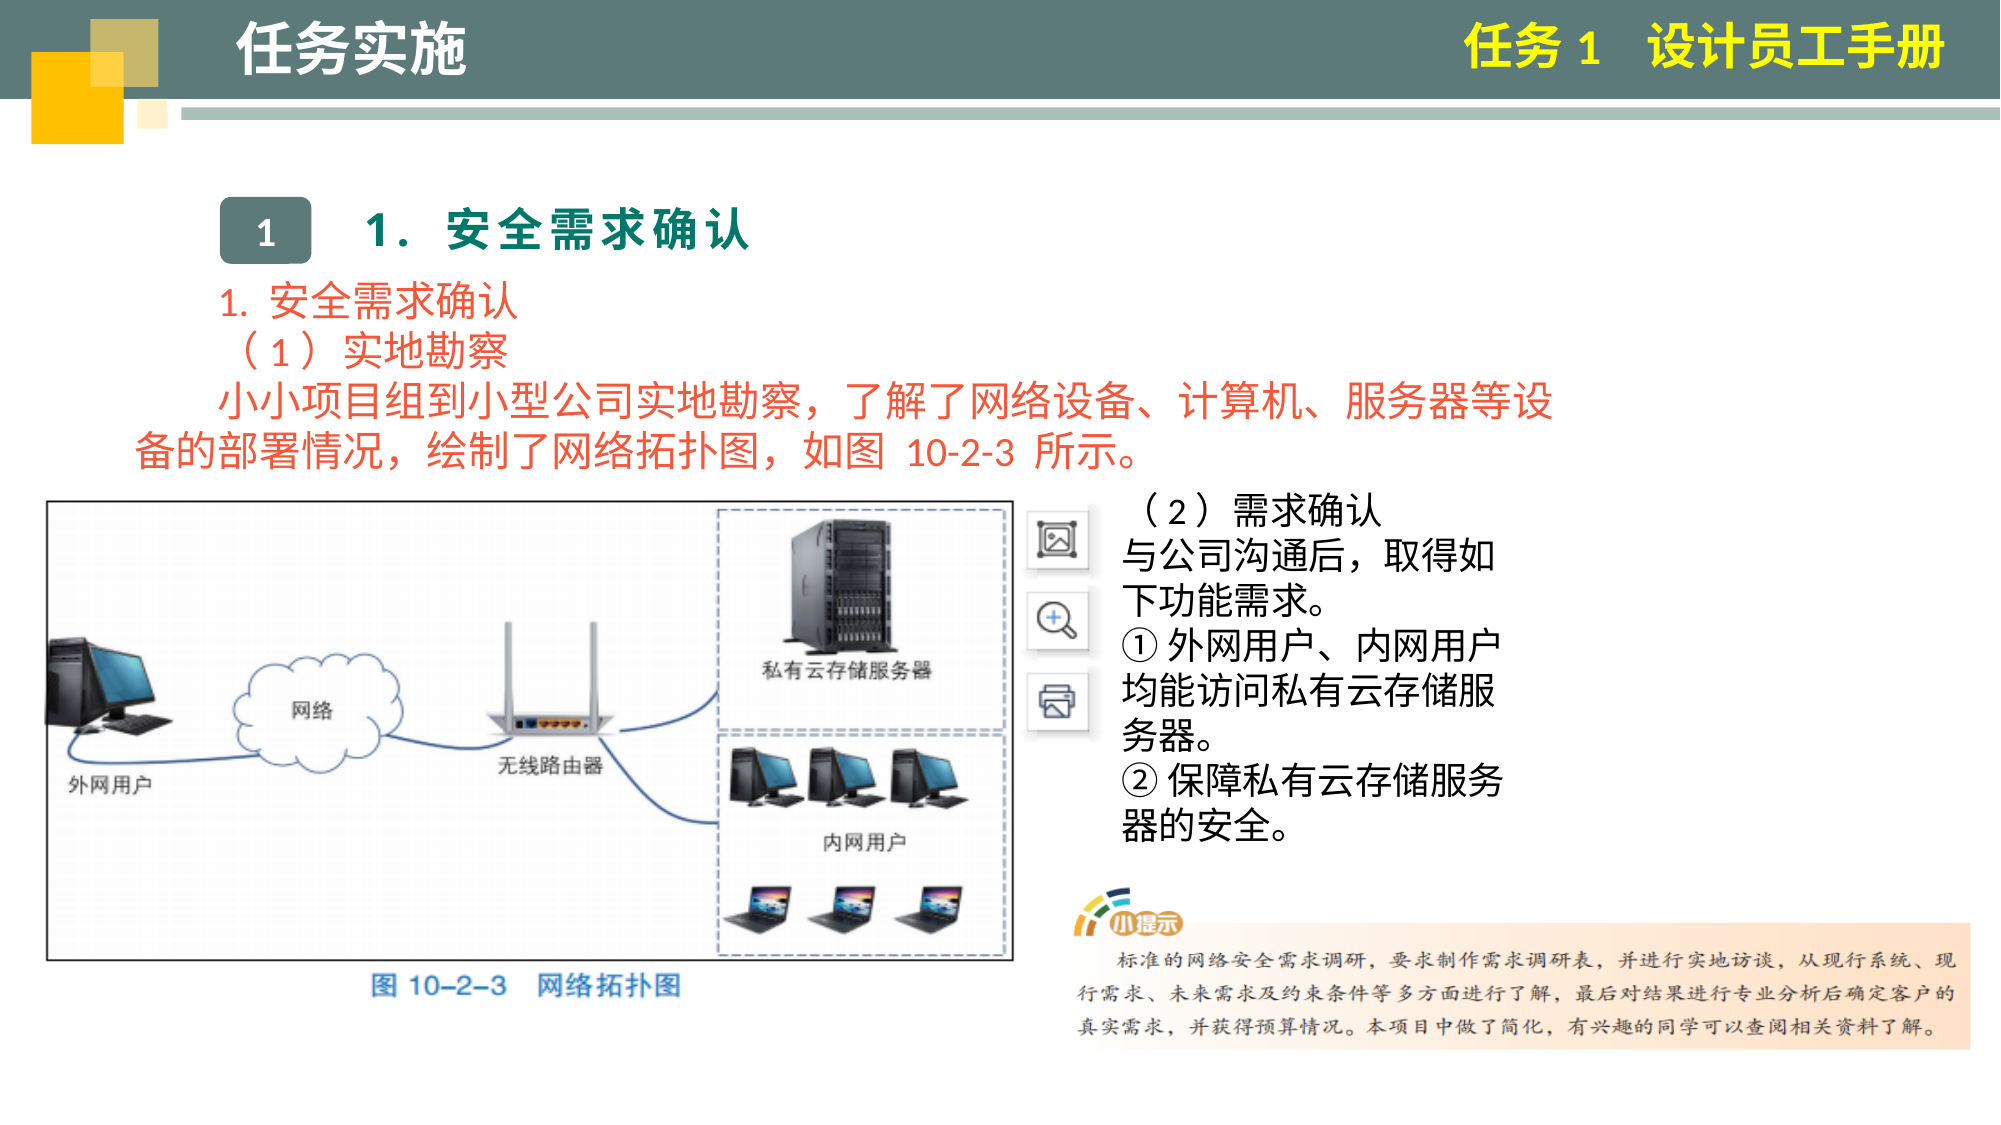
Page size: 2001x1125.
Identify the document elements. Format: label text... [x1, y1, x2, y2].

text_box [219, 193, 1065, 320]
text_box （2）需求确认 与公司沟通后，取得如下功能需求。 ①外网用户、内网用户均能访问私有云存储服务器。 ②保障私有云存储服务器的安全。 [1117, 479, 1523, 855]
picture [0, 479, 1993, 1066]
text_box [0, 0, 2000, 145]
text_box 1. 安全需求确认 （1）实地勘察 小小项目组到小型公司实地勘察，了解了网络设备、计算机、服务器等设备的部署情况，绘制了网络拓扑图，如图 10-2-3 所示。 [119, 267, 1602, 482]
